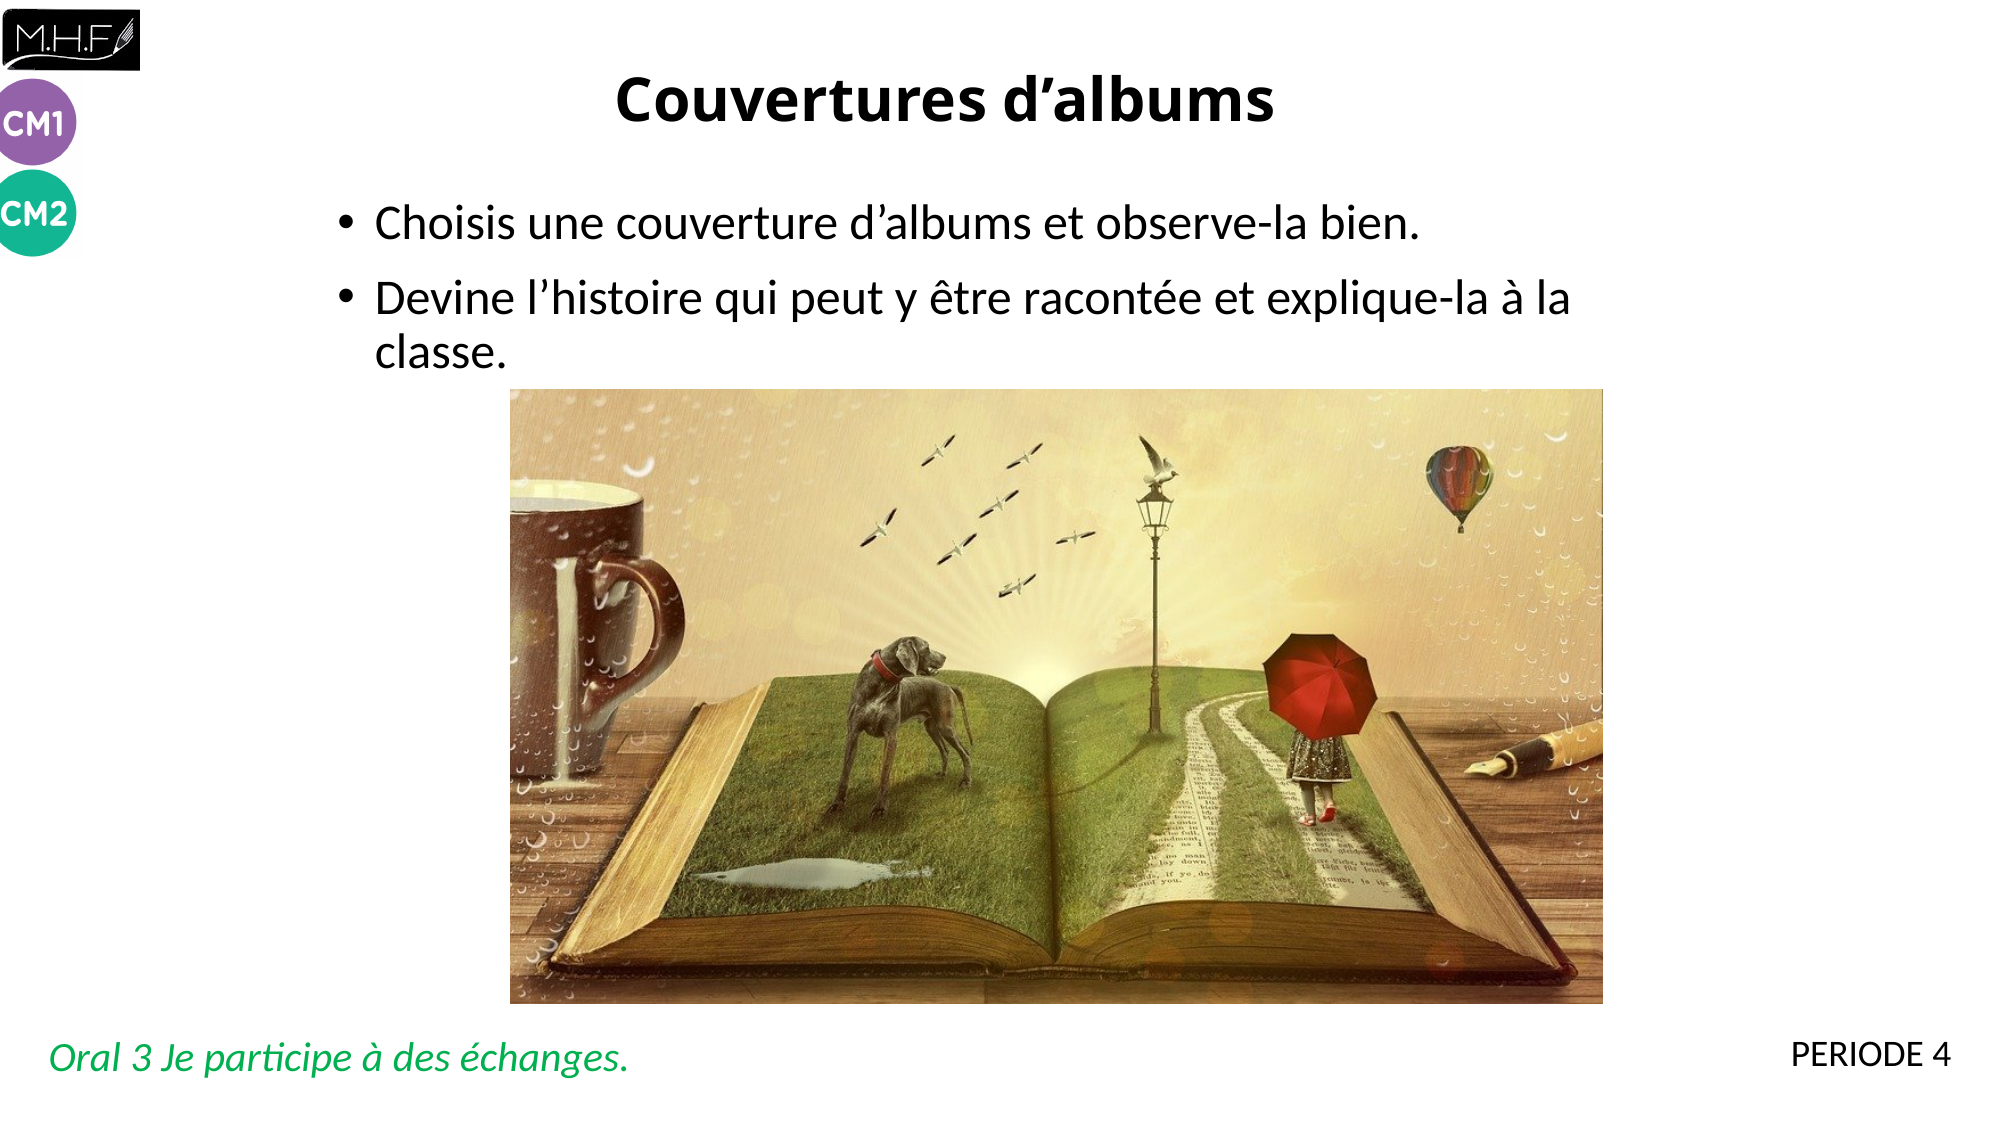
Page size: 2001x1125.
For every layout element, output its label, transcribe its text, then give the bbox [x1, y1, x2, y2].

text_box Oral 3 Je participe à des échanges. [33, 1021, 1404, 1087]
picture [510, 389, 1603, 1004]
text_box PERIODE 4 [1404, 1021, 1967, 1082]
title Couvertures d’albums [599, 40, 1405, 164]
picture [0, 7, 140, 259]
text_box Choisis une couverture d’albums et observe-la bien. Devine l’histoire qui peut y être racontée et explique-la à la classe. [322, 189, 1681, 426]
